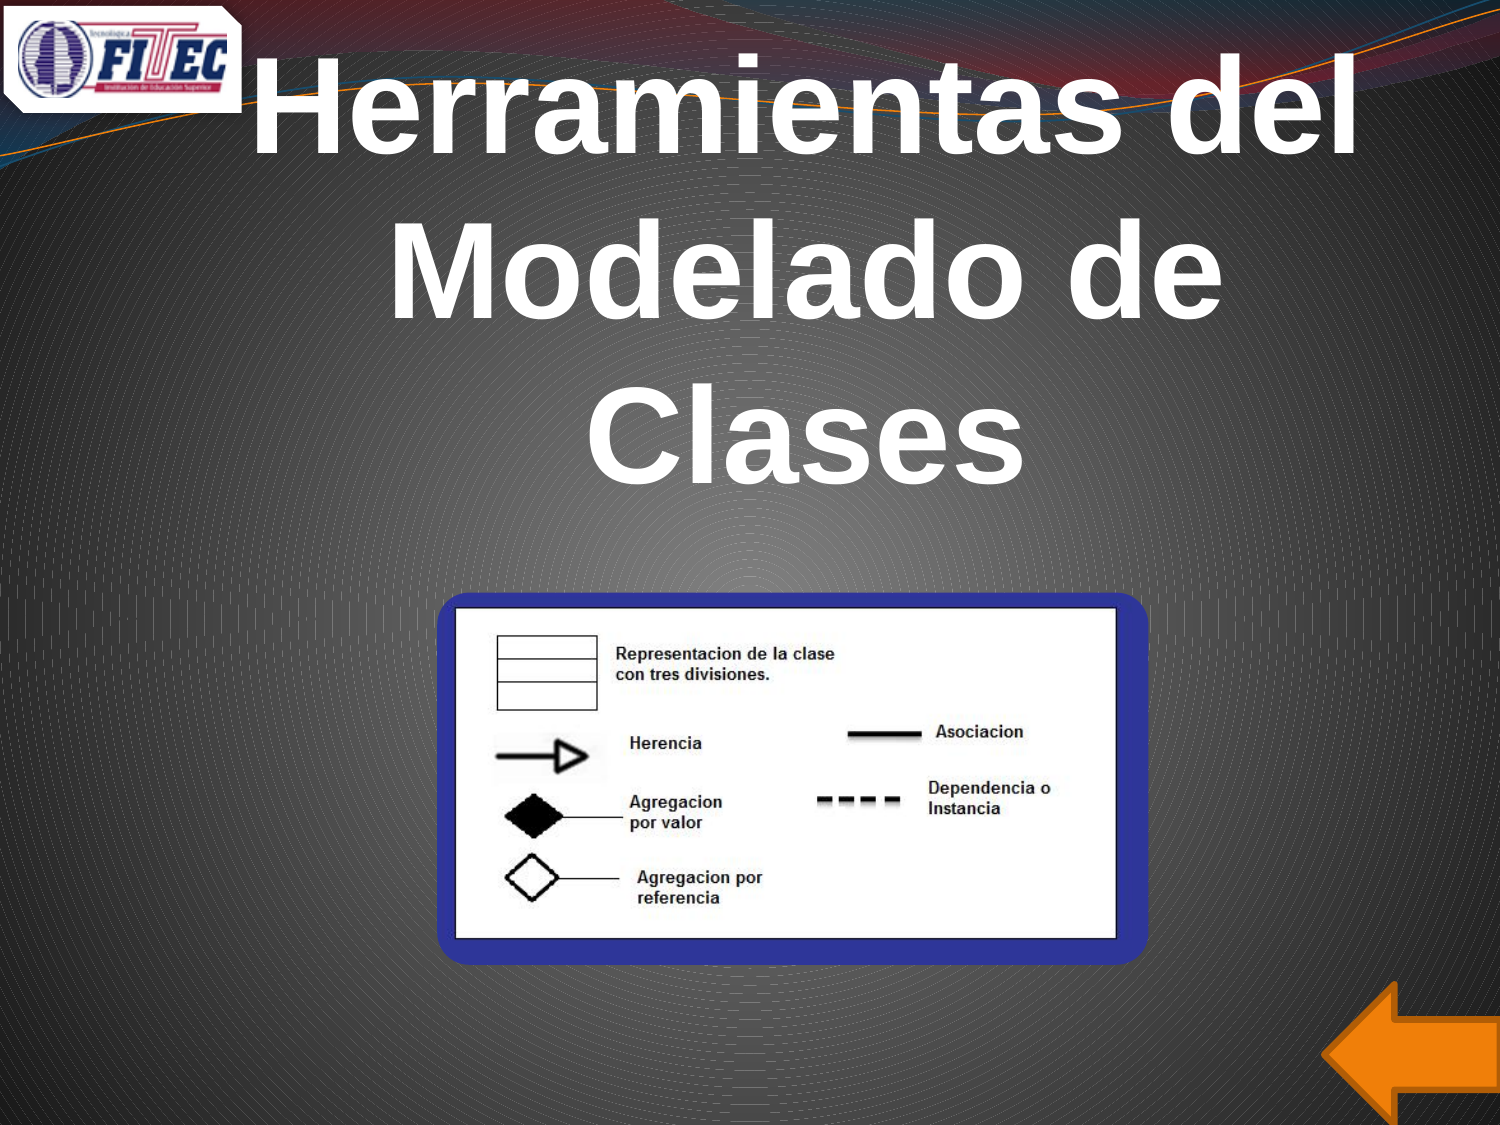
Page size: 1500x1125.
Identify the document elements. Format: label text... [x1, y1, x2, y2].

text_box [1320, 981, 1500, 1125]
picture [436, 592, 1149, 966]
title Herramientas del Modelado de Clases [164, 210, 1452, 511]
picture [10, 12, 235, 106]
